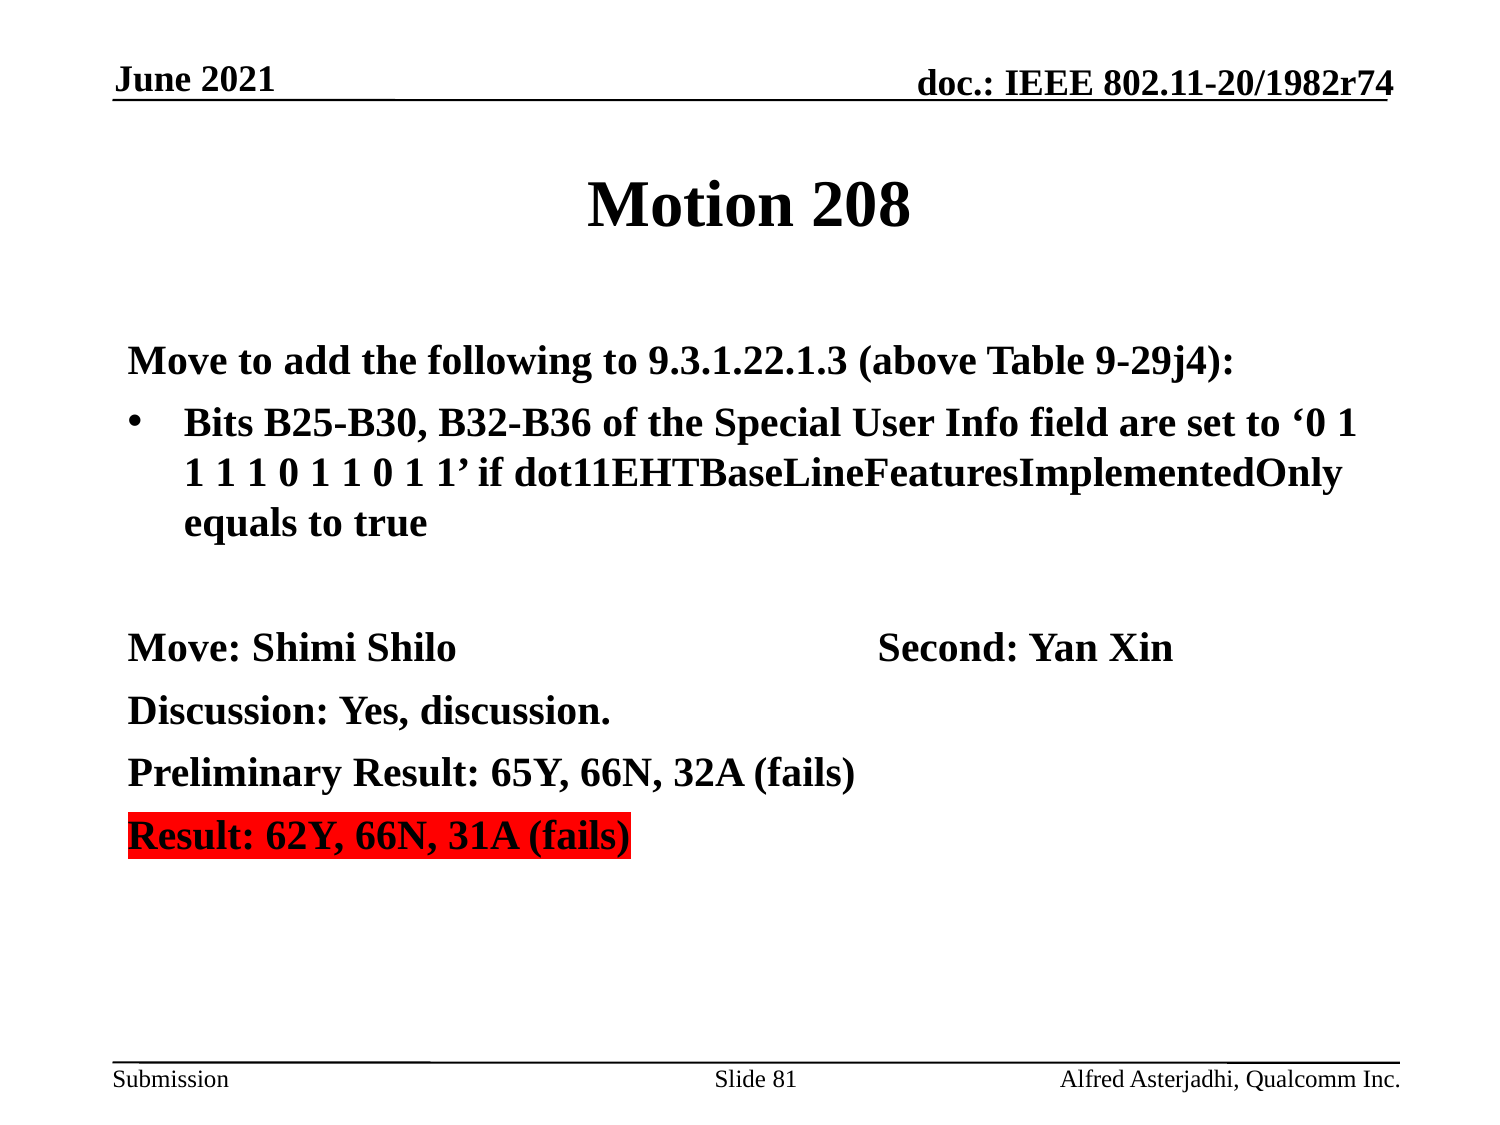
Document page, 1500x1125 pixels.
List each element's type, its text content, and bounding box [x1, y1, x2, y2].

slide_number Slide 81 [712, 1061, 800, 1123]
list Move to add the following to 9.3.1.22.1.3 (above Table 9-29j4): Bits B25-B30, B32-B36 of the Special User Info field are set to ‘0 1 1 1 1 0 1 1 0 1 1’ if dot11EHTBaseLineFeaturesImplementedOnly equals to true Move: Shimi Shilo Second: Yan Xin Discussion: Yes, discussion. Preliminary Result: 65Y, 66N, 32A (fails) Result: 62Y, 66N, 31A (fails) [112, 324, 1388, 1000]
title Motion 208 [112, 112, 1388, 288]
footer Alfred Asterjadhi, Qualcomm Inc. [878, 1061, 1402, 1093]
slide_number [114, 54, 423, 100]
